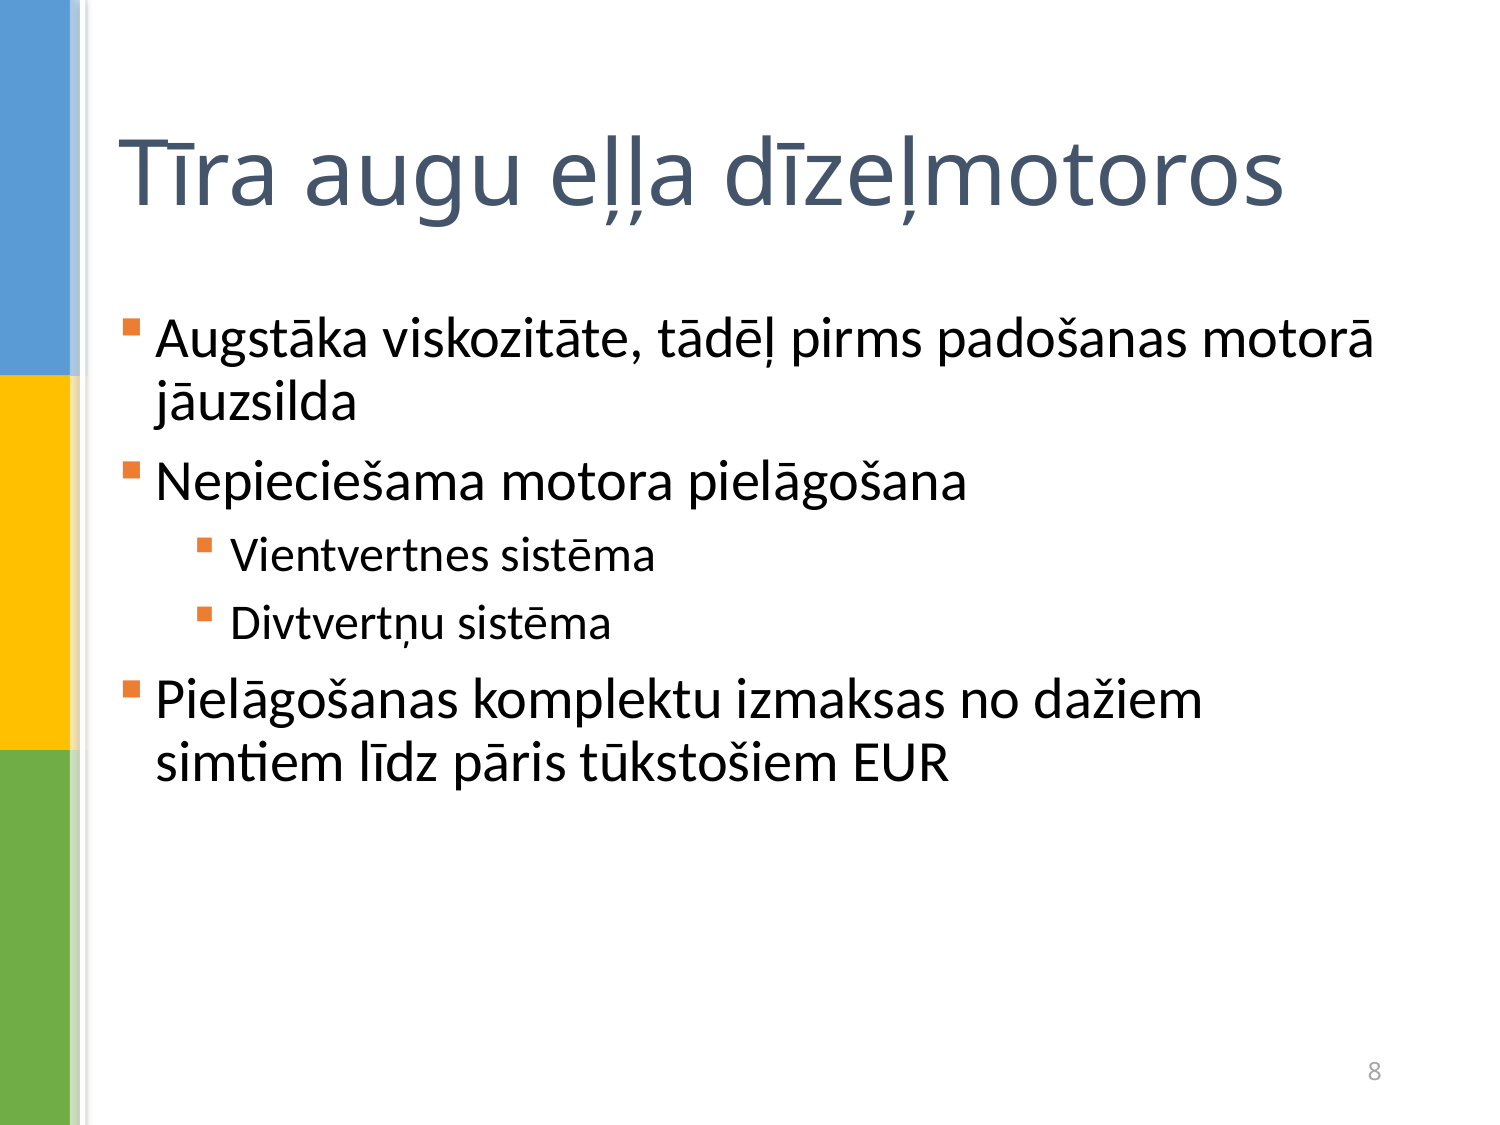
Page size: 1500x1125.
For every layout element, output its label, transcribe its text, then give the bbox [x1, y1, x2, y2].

slide_number 8 [993, 1042, 1397, 1103]
list Augstāka viskozitāte, tādēļ pirms padošanas motorā jāuzsilda Nepieciešama motora pielāgošana Vientvertnes sistēma Divtvertņu sistēma Pielāgošanas komplektu izmaksas no dažiem simtiem līdz pāris tūkstošiem EUR [103, 299, 1397, 1014]
title Tīra augu eļļa dīzeļmotoros [103, 59, 1397, 278]
